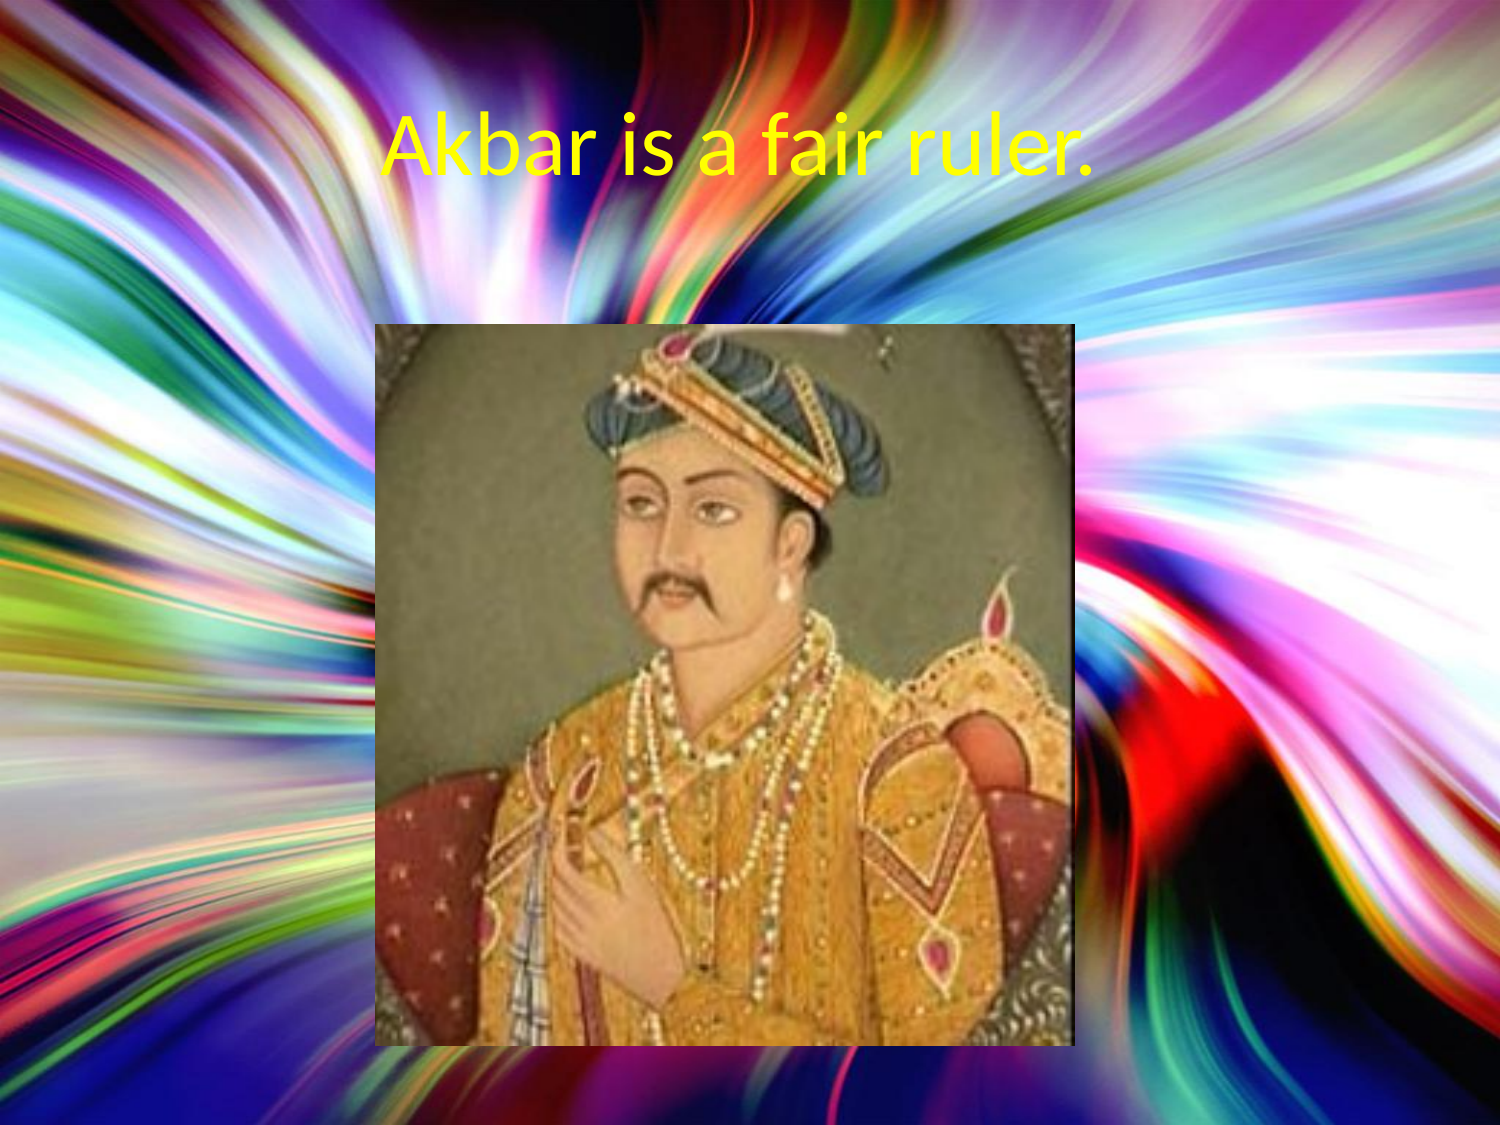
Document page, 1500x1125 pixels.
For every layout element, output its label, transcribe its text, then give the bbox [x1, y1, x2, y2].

picture [0, 0, 1500, 1125]
title Akbar is a fair ruler. [75, 45, 1425, 233]
